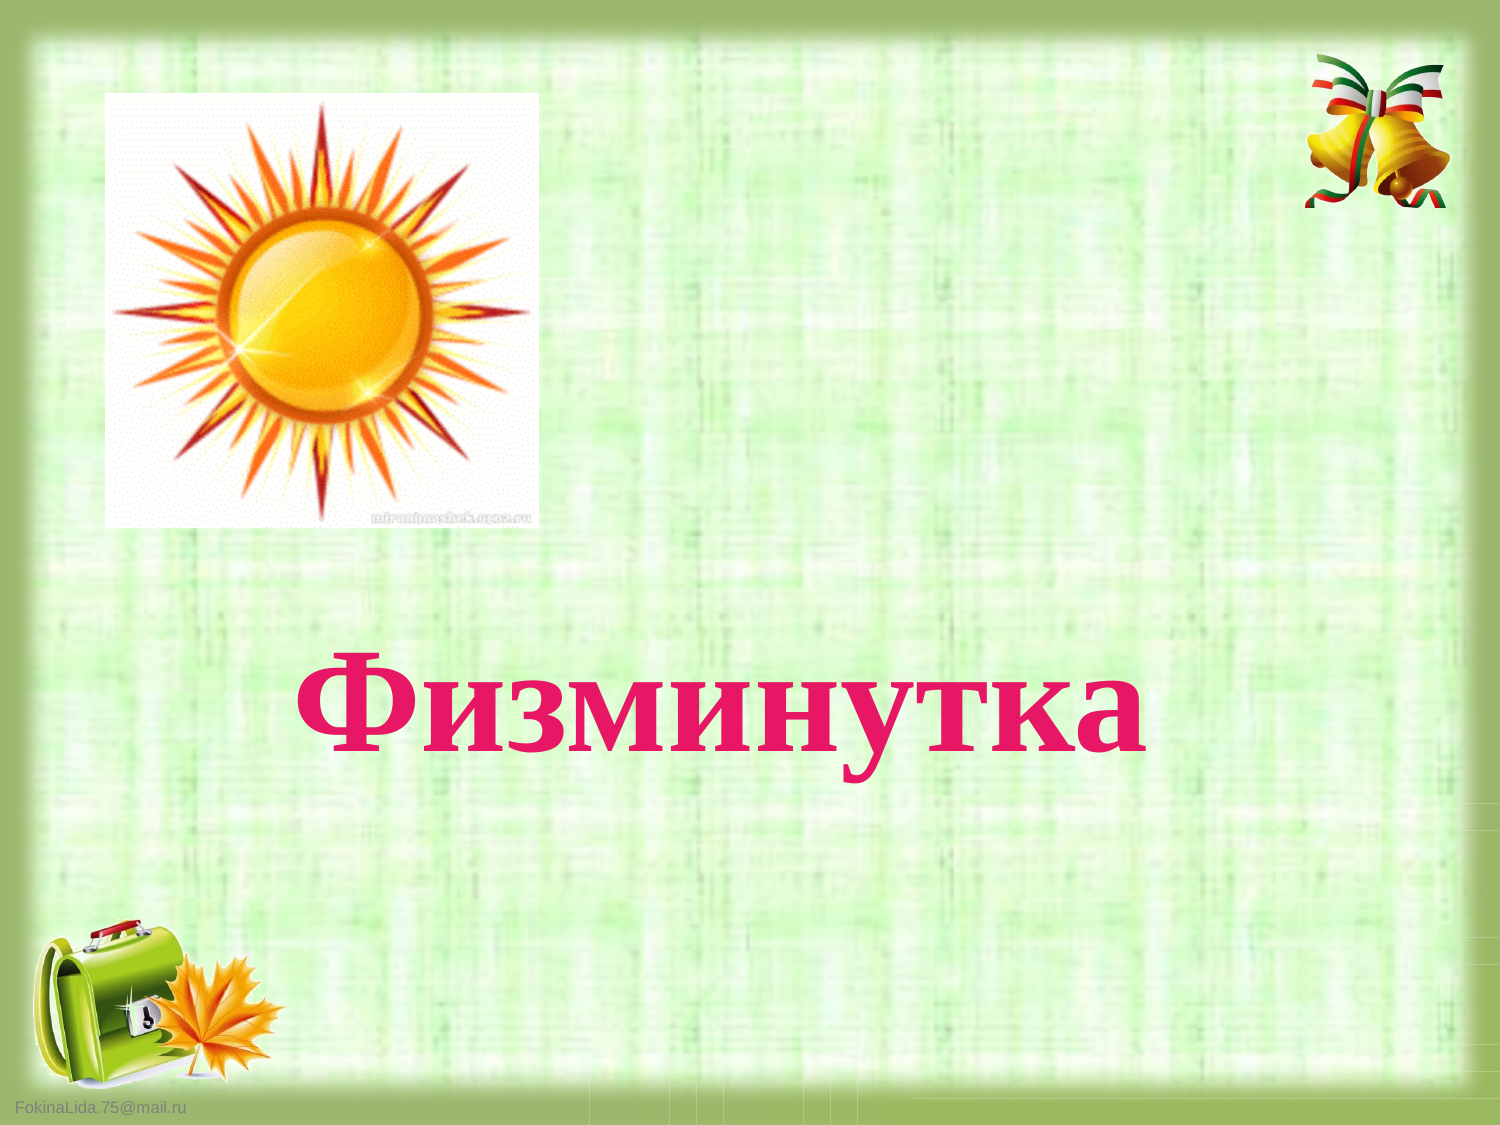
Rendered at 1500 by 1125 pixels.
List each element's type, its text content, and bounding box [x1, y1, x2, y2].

picture [29, 49, 1456, 1096]
list Физминутка [81, 86, 1360, 856]
